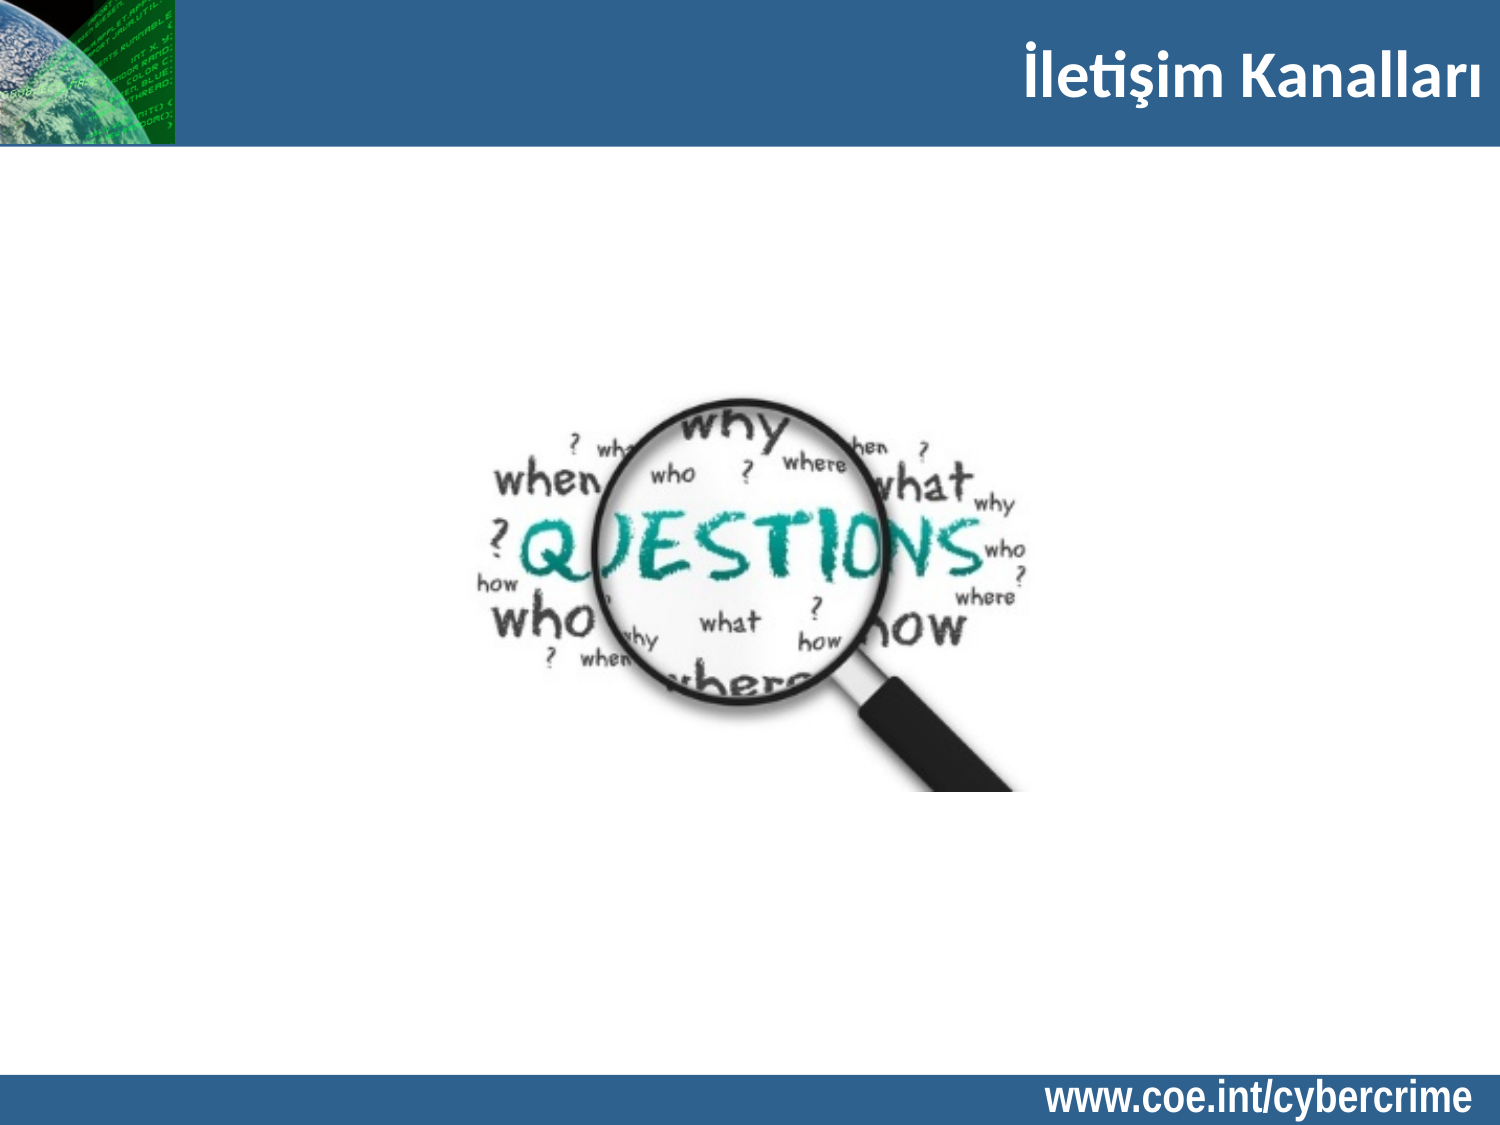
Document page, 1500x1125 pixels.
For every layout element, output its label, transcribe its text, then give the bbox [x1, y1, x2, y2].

text_box www.coe.int/cybercrime [1030, 1059, 1500, 1125]
picture [443, 332, 1057, 793]
text_box İletişim Kanalları [177, 0, 1500, 149]
picture [0, 0, 175, 144]
text_box [0, 1073, 1030, 1125]
